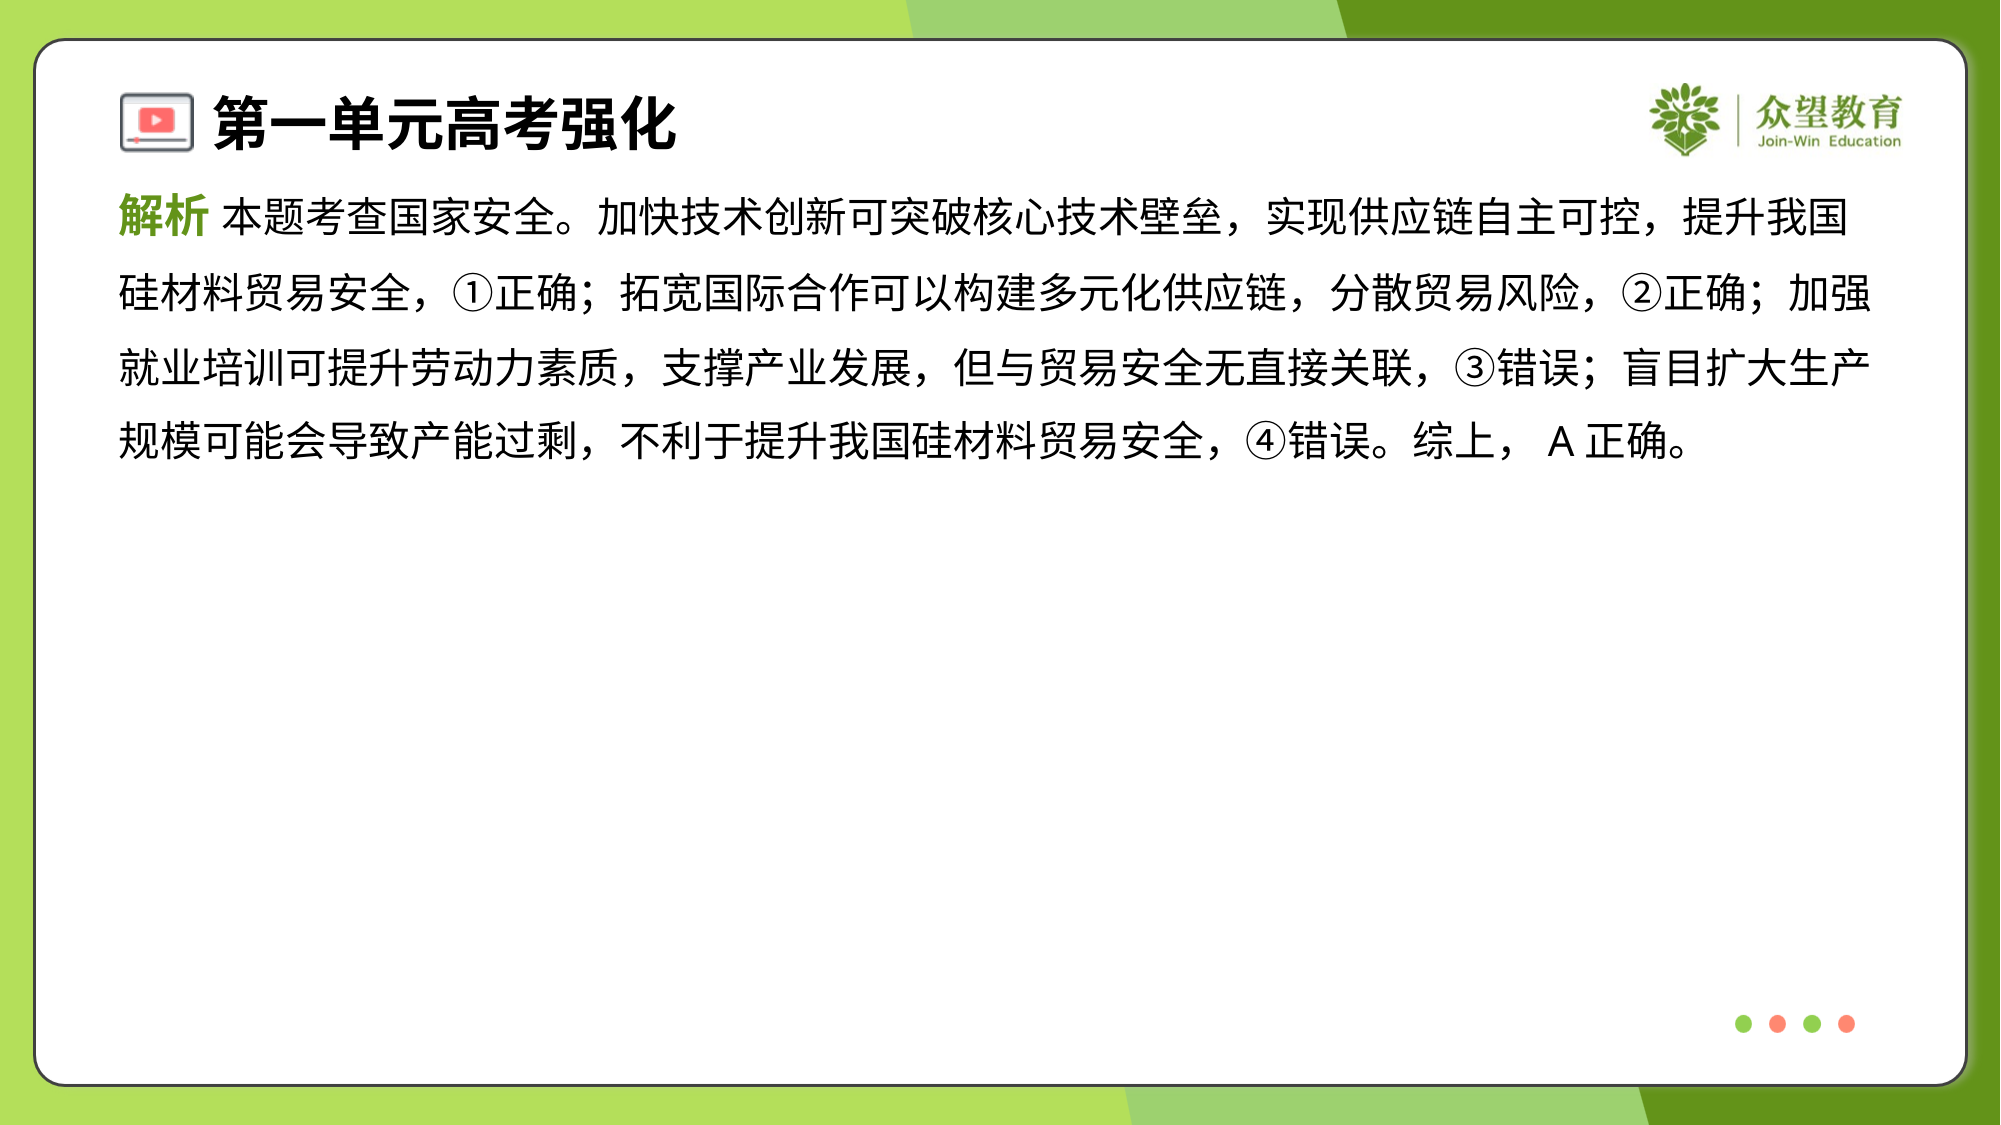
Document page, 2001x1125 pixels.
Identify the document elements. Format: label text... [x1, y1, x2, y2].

picture [0, 0, 2000, 1125]
text_box 解析 本题考查国家安全。加快技术创新可突破核心技术壁垒，实现供应链自主可控，提升我国 硅材料贸易安全，①正确；拓宽国际合作可以构建多元化供应链，分散贸易风险，②正确；加强 就业培训可提升劳动力素质，支撑产业发展，但与贸易安全无直接关联，③错误；盲目扩大生产 规模可能会导致产能过剩，不利于提升我国硅材料贸易安全，④错误。综上，A正确。 [118, 164, 1883, 458]
